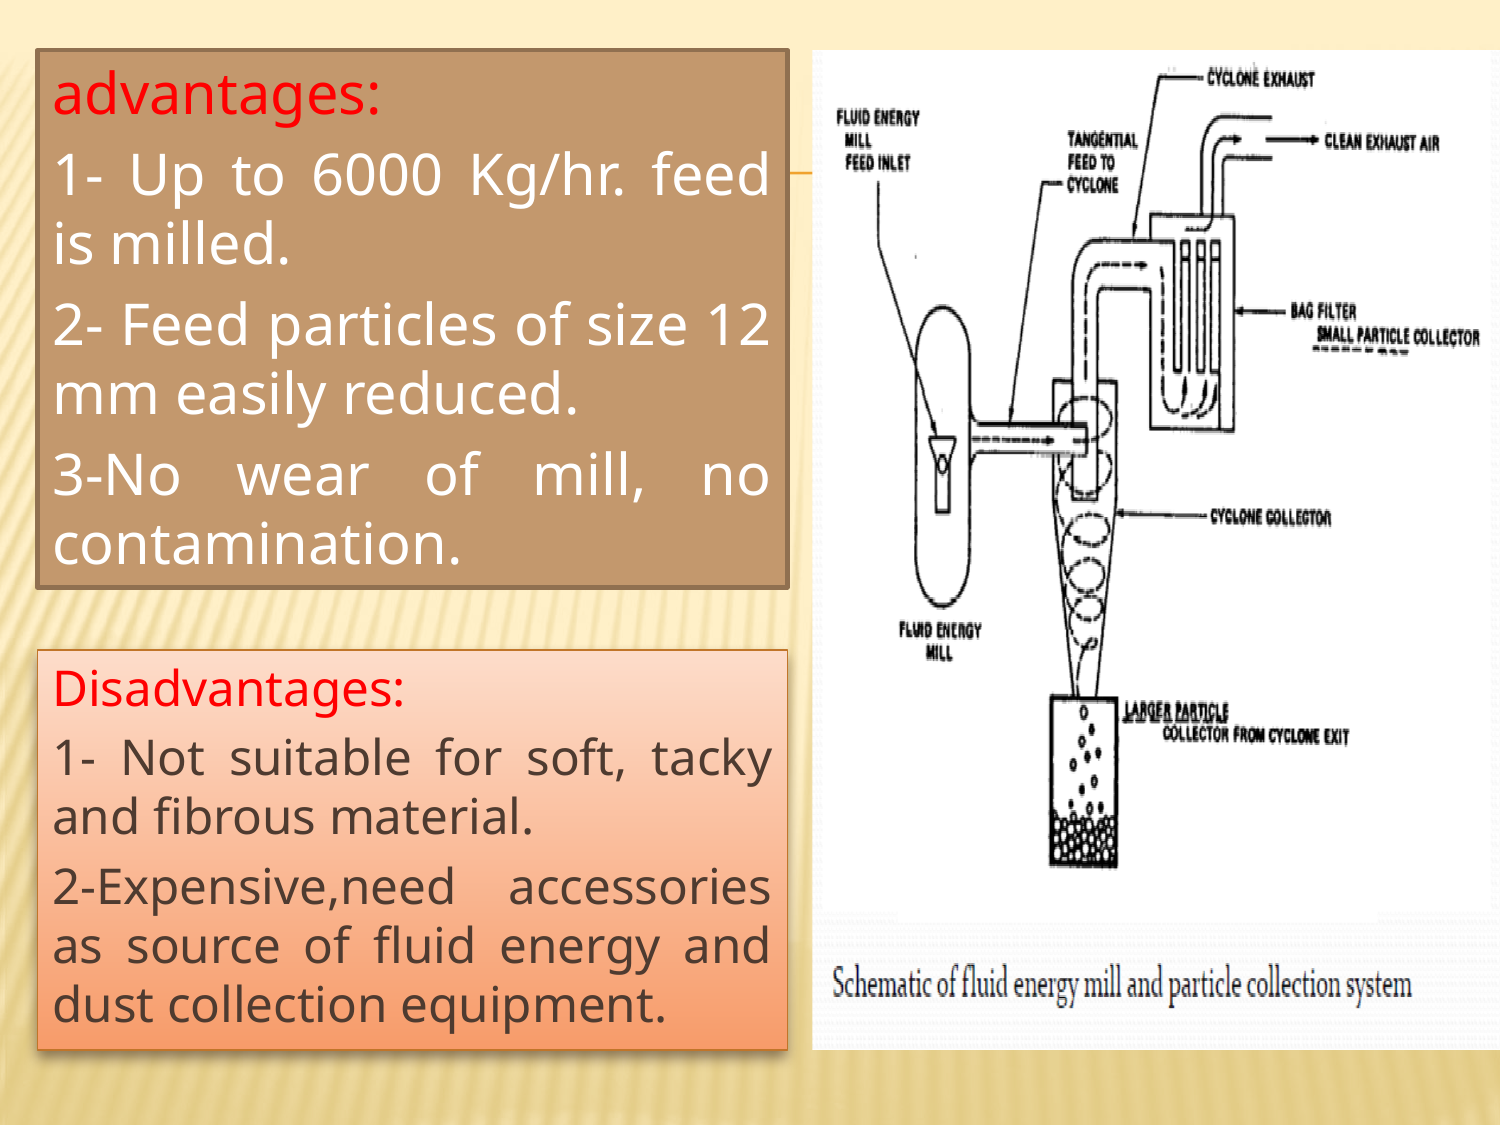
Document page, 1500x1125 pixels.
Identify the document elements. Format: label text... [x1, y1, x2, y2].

text_box Disadvantages: 1- Not suitable for soft, tacky and fibrous material. 2-Expensive,need accessories as source of fluid energy and dust collection equipment. [37, 649, 788, 1051]
picture [812, 49, 1500, 1051]
list advantages: 1- Up to 6000 Kg/hr. feed is milled. 2- Feed particles of size 12 mm easily reduced. 3-No wear of mill, no contamination. [35, 48, 790, 590]
